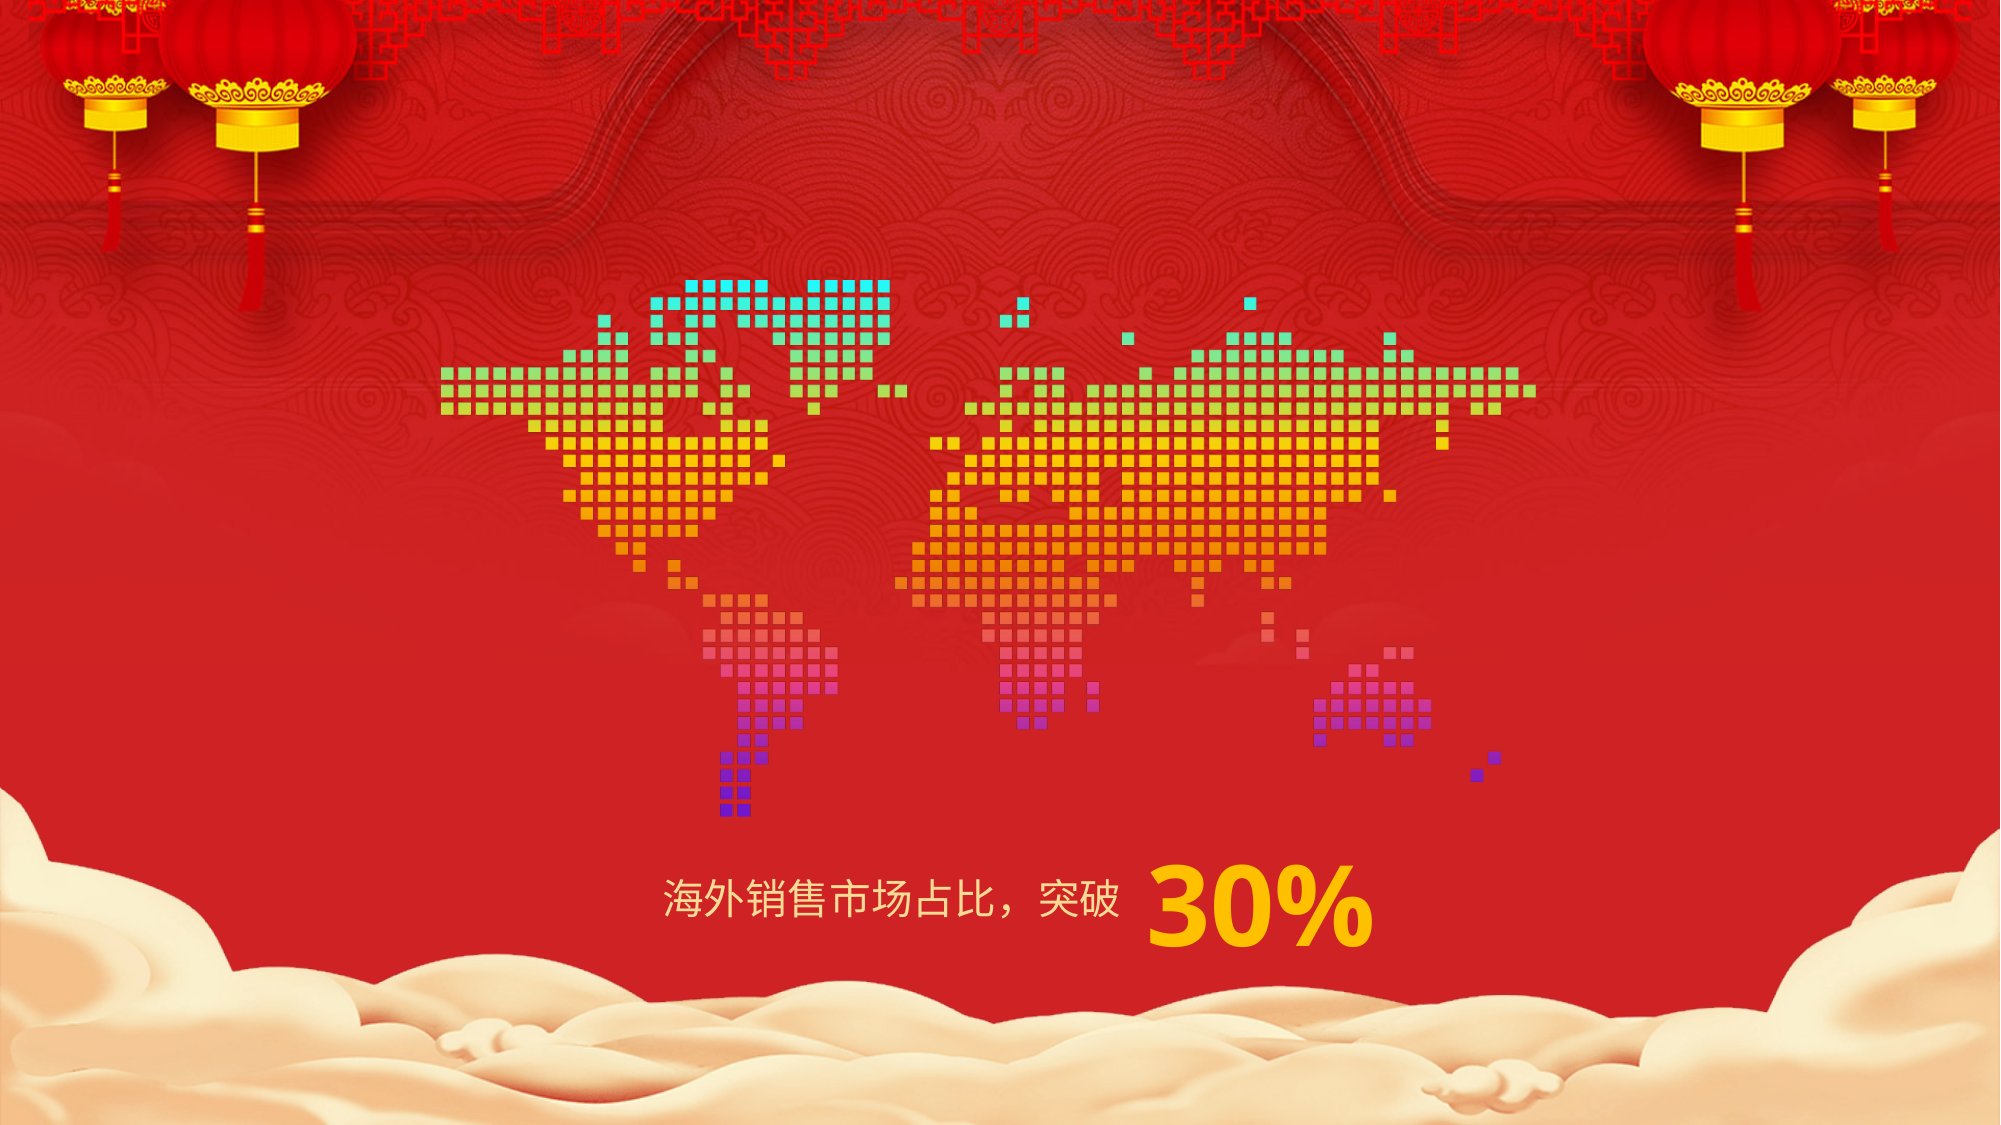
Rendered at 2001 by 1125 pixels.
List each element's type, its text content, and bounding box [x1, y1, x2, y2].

text_box 30% [1086, 817, 1437, 977]
text_box 海外销售市场占比，突破 [551, 840, 1086, 931]
picture [0, 0, 2000, 1125]
